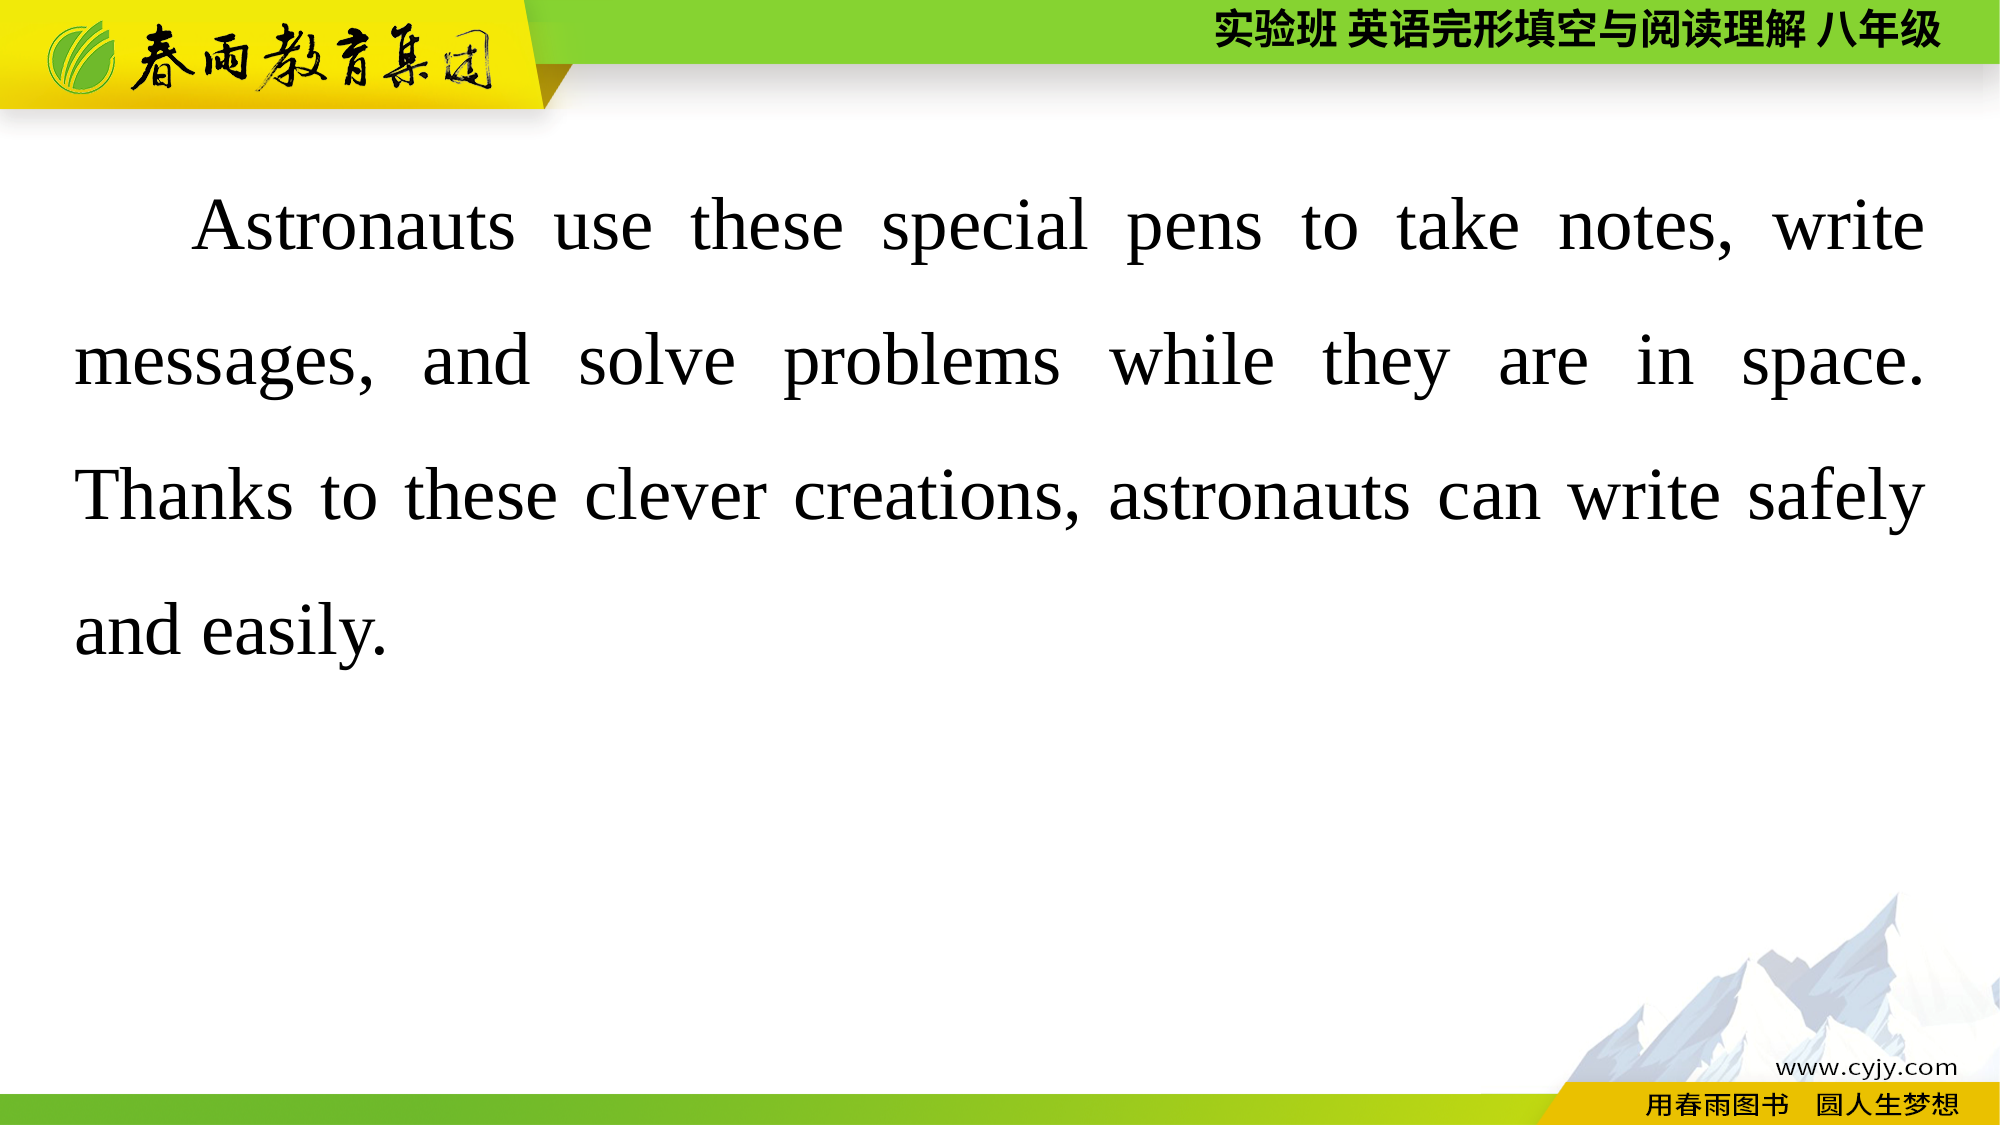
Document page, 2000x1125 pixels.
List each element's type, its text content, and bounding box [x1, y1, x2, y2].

picture [0, 0, 2000, 1125]
list Astronauts use these special pens to take notes, write messages, and solve problems while they are in space. Thanks to these clever creations, astronauts can write safely and easily. [59, 122, 1944, 667]
